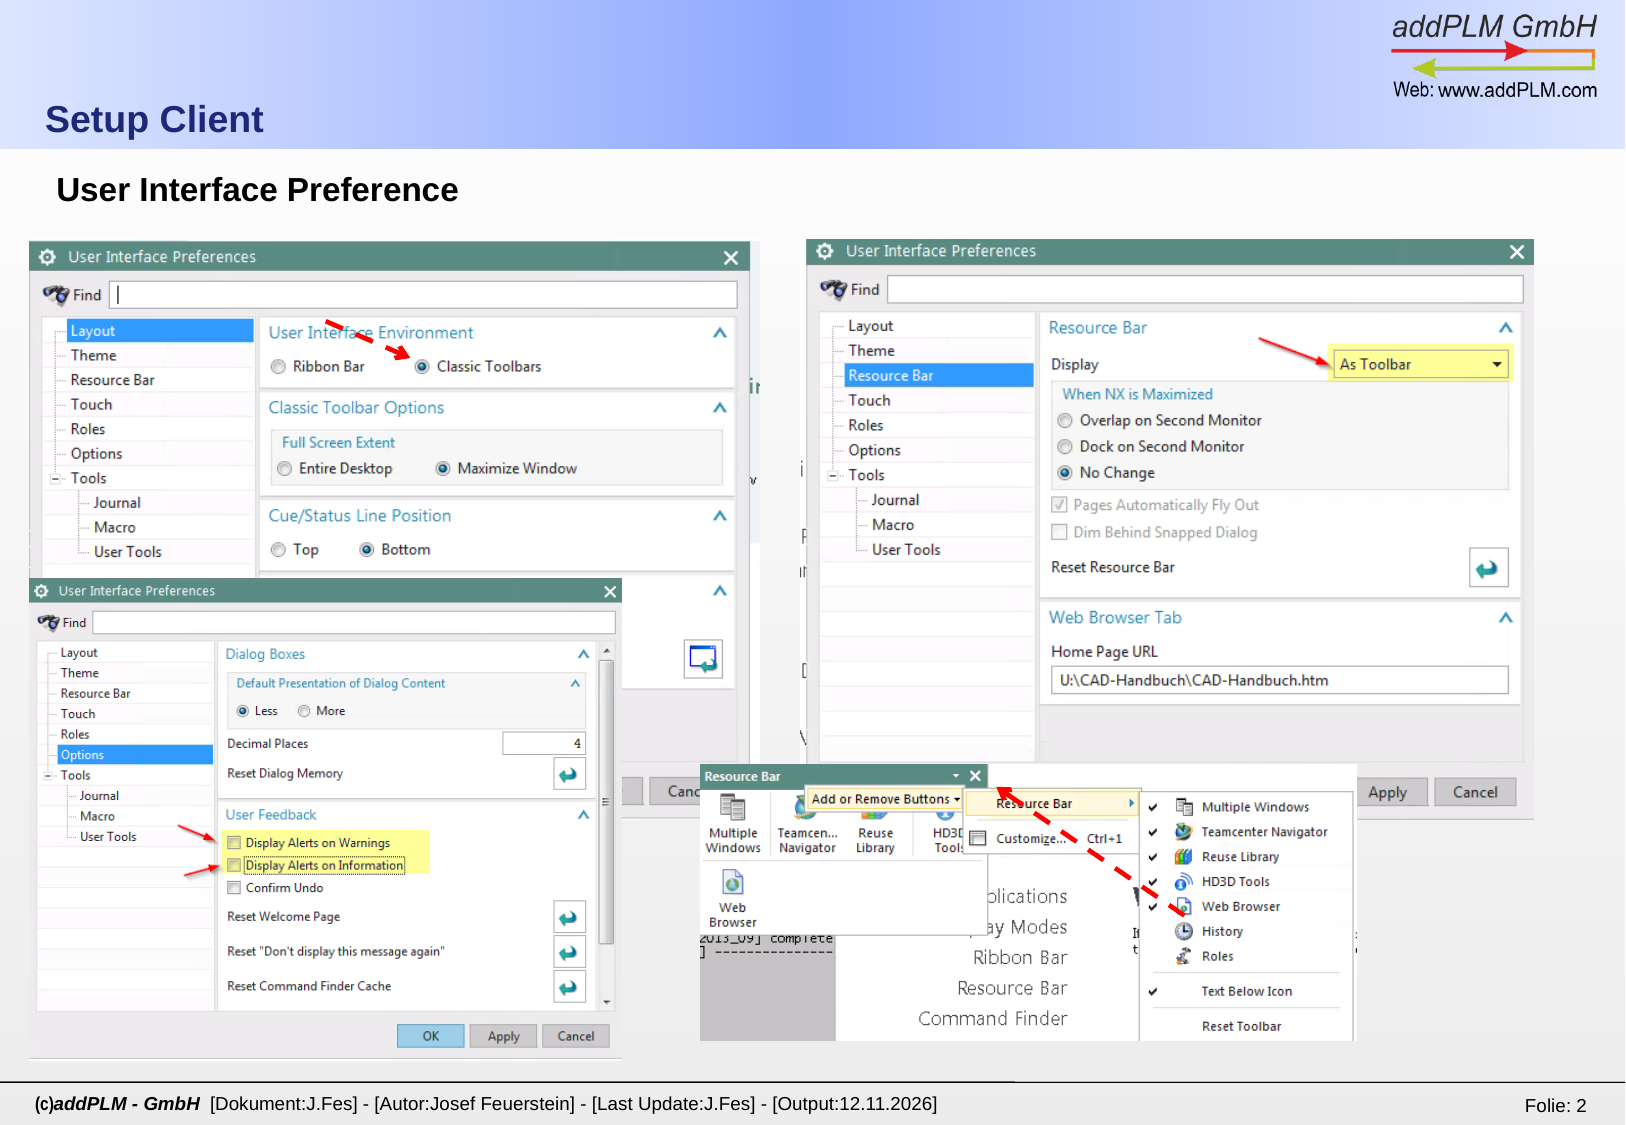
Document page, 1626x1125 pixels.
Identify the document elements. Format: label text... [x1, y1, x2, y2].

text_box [995, 786, 1185, 916]
picture [1391, 14, 1597, 97]
title Setup Client [45, 67, 1586, 131]
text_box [325, 320, 411, 359]
list User Interface Preference [41, 160, 1583, 217]
picture [29, 239, 1534, 1061]
